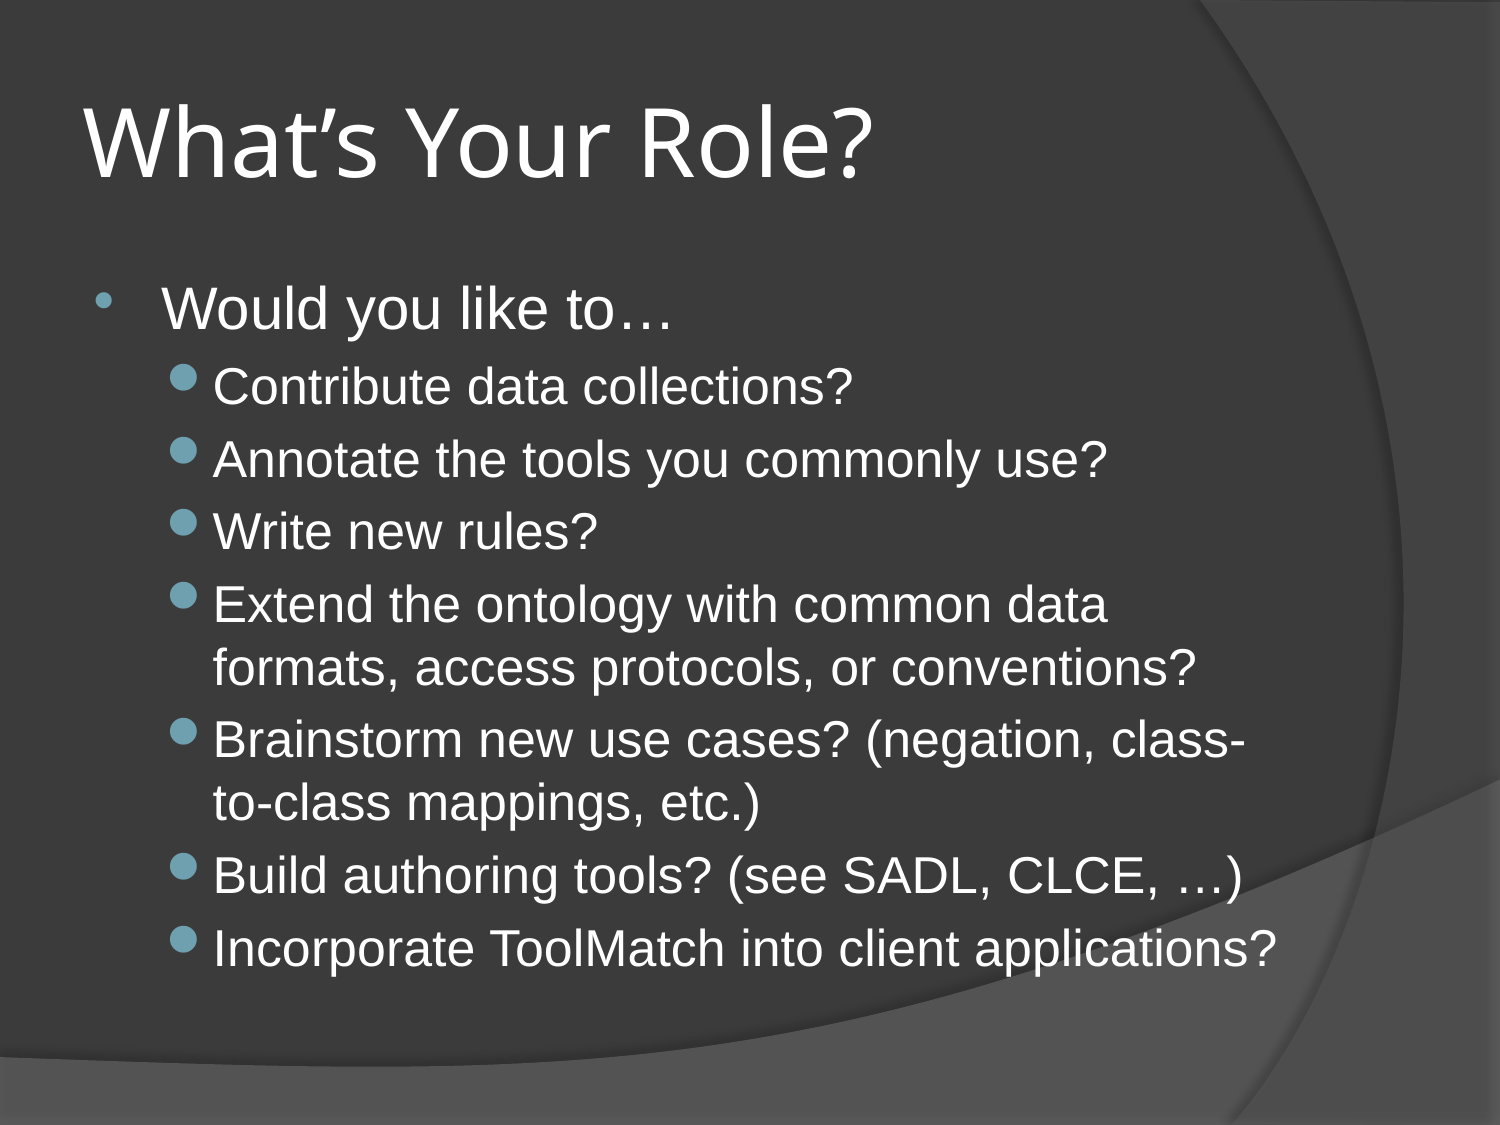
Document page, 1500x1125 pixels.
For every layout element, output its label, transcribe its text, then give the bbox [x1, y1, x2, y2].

title What’s Your Role? [75, 45, 1300, 233]
list Would you like to… Contribute data collections? Annotate the tools you commonly use? Write new rules? Extend the ontology with common data formats, access protocols, or conventions? Brainstorm new use cases? (negation, class-to-class mappings, etc.) Build authoring tools? (see SADL, CLCE, …) Incorporate ToolMatch into client applications? [75, 262, 1300, 1005]
